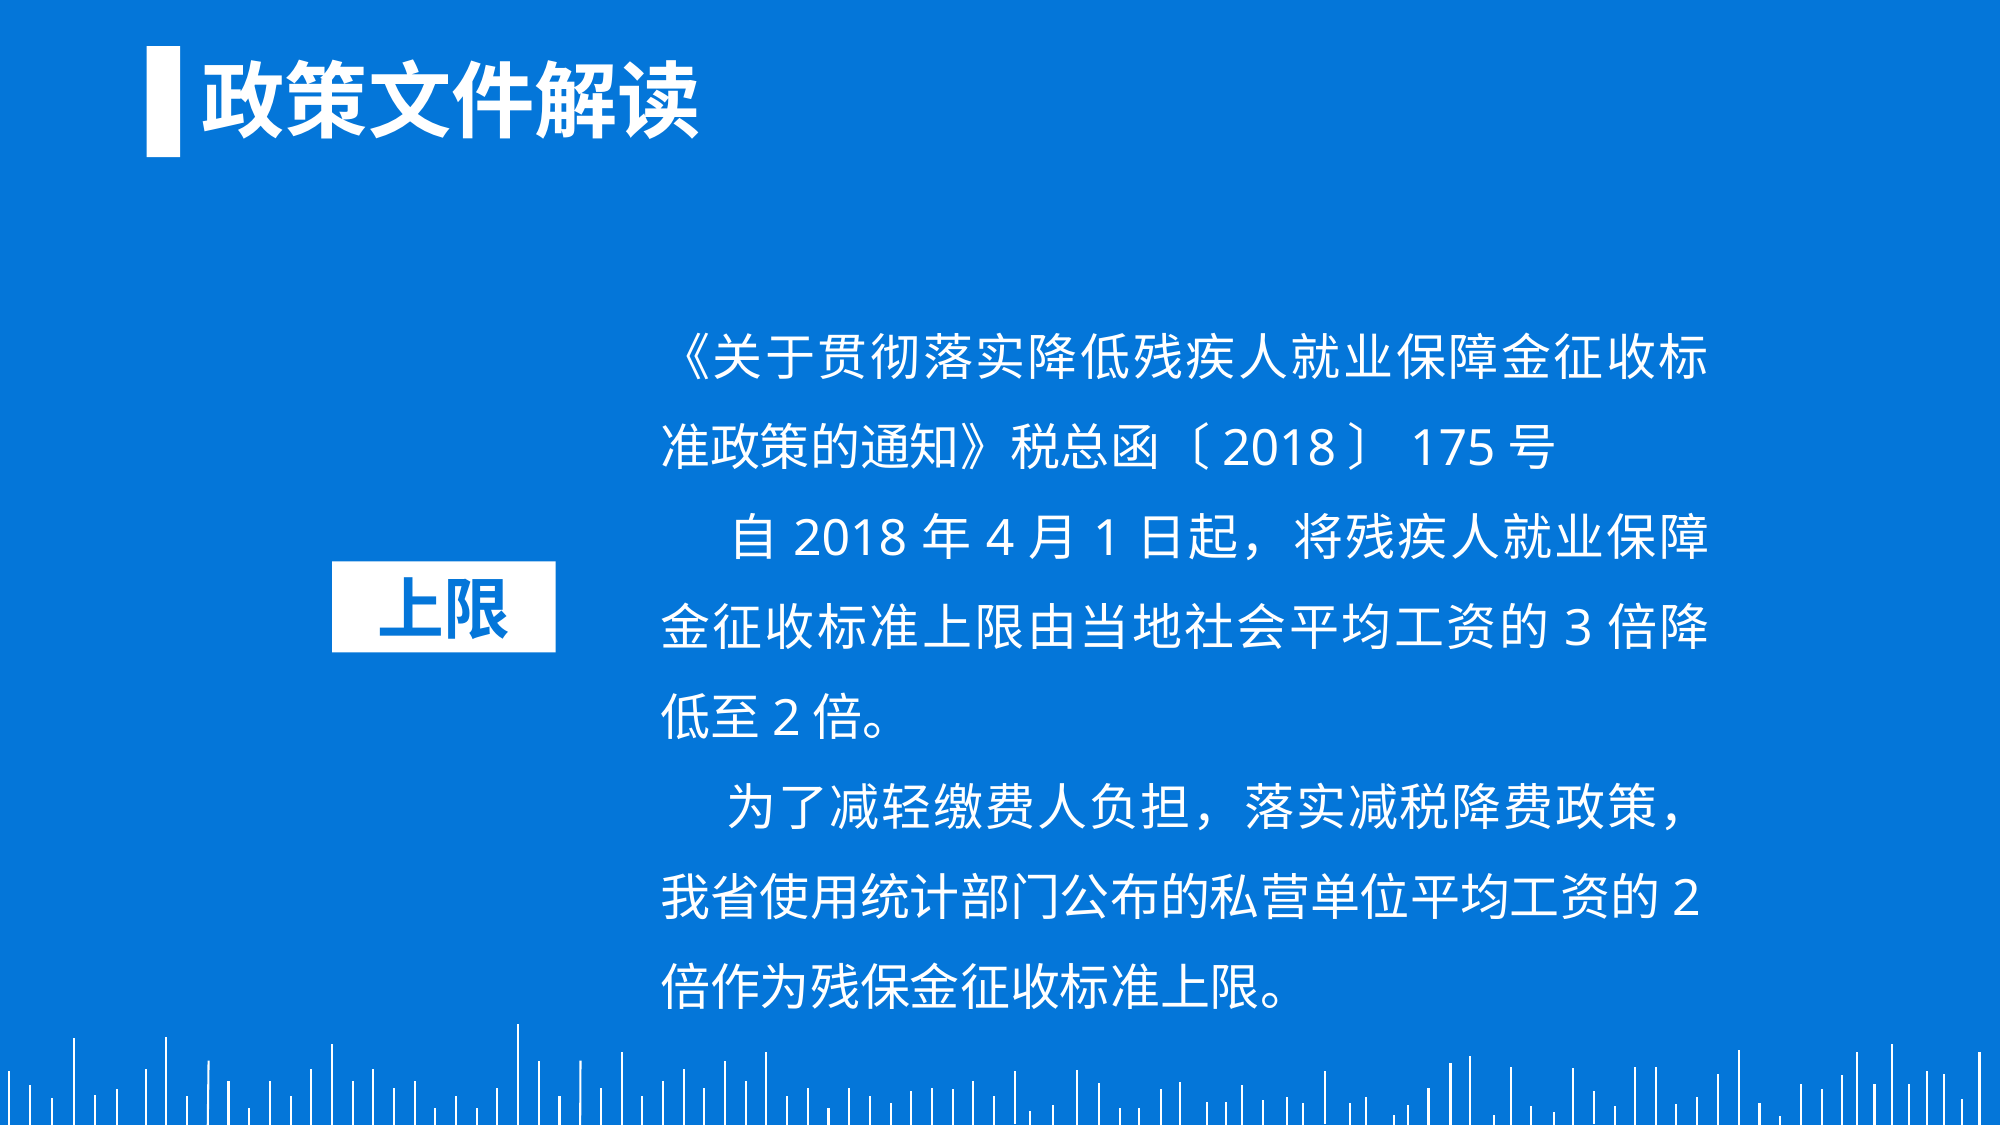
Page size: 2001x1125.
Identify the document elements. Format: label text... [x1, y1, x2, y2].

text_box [8, 1024, 1980, 1125]
text_box [146, 45, 181, 158]
text_box 政策文件解读 [186, 41, 1189, 156]
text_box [332, 287, 1725, 1030]
